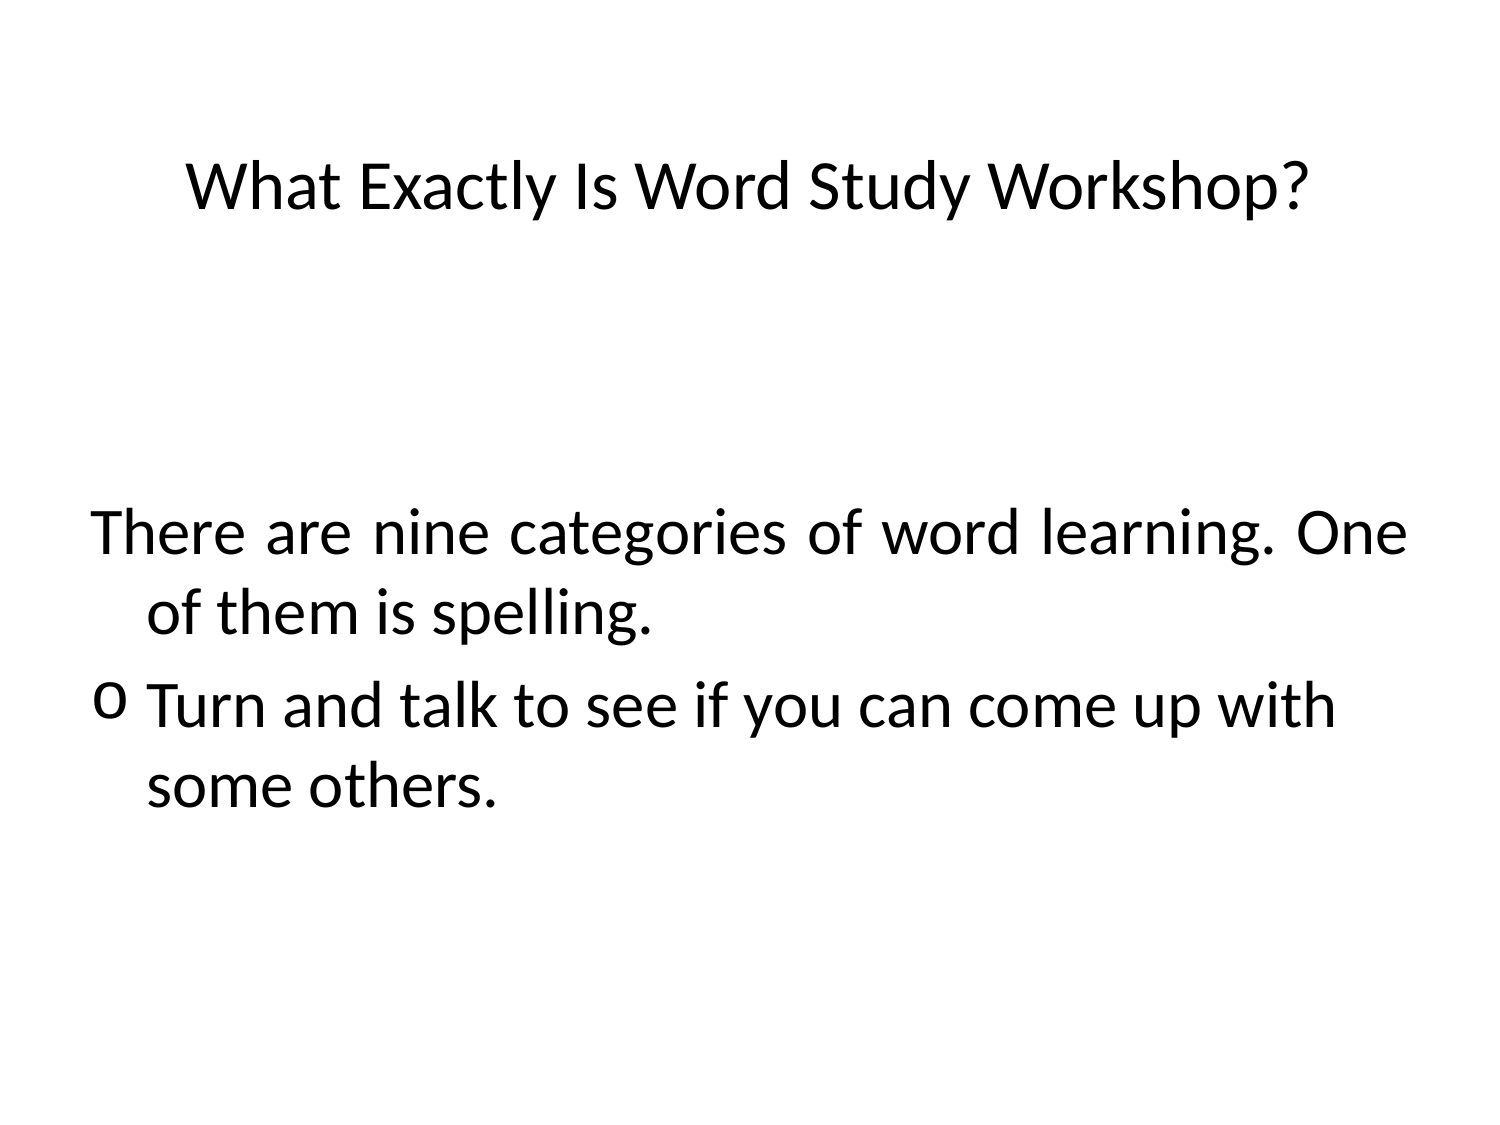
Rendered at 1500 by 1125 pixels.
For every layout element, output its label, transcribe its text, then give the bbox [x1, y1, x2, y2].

list There are nine categories of word learning. One of them is spelling. Turn and talk to see if you can come up with some others. [75, 293, 1425, 1005]
title What Exactly Is Word Study Workshop? [75, 45, 1425, 233]
